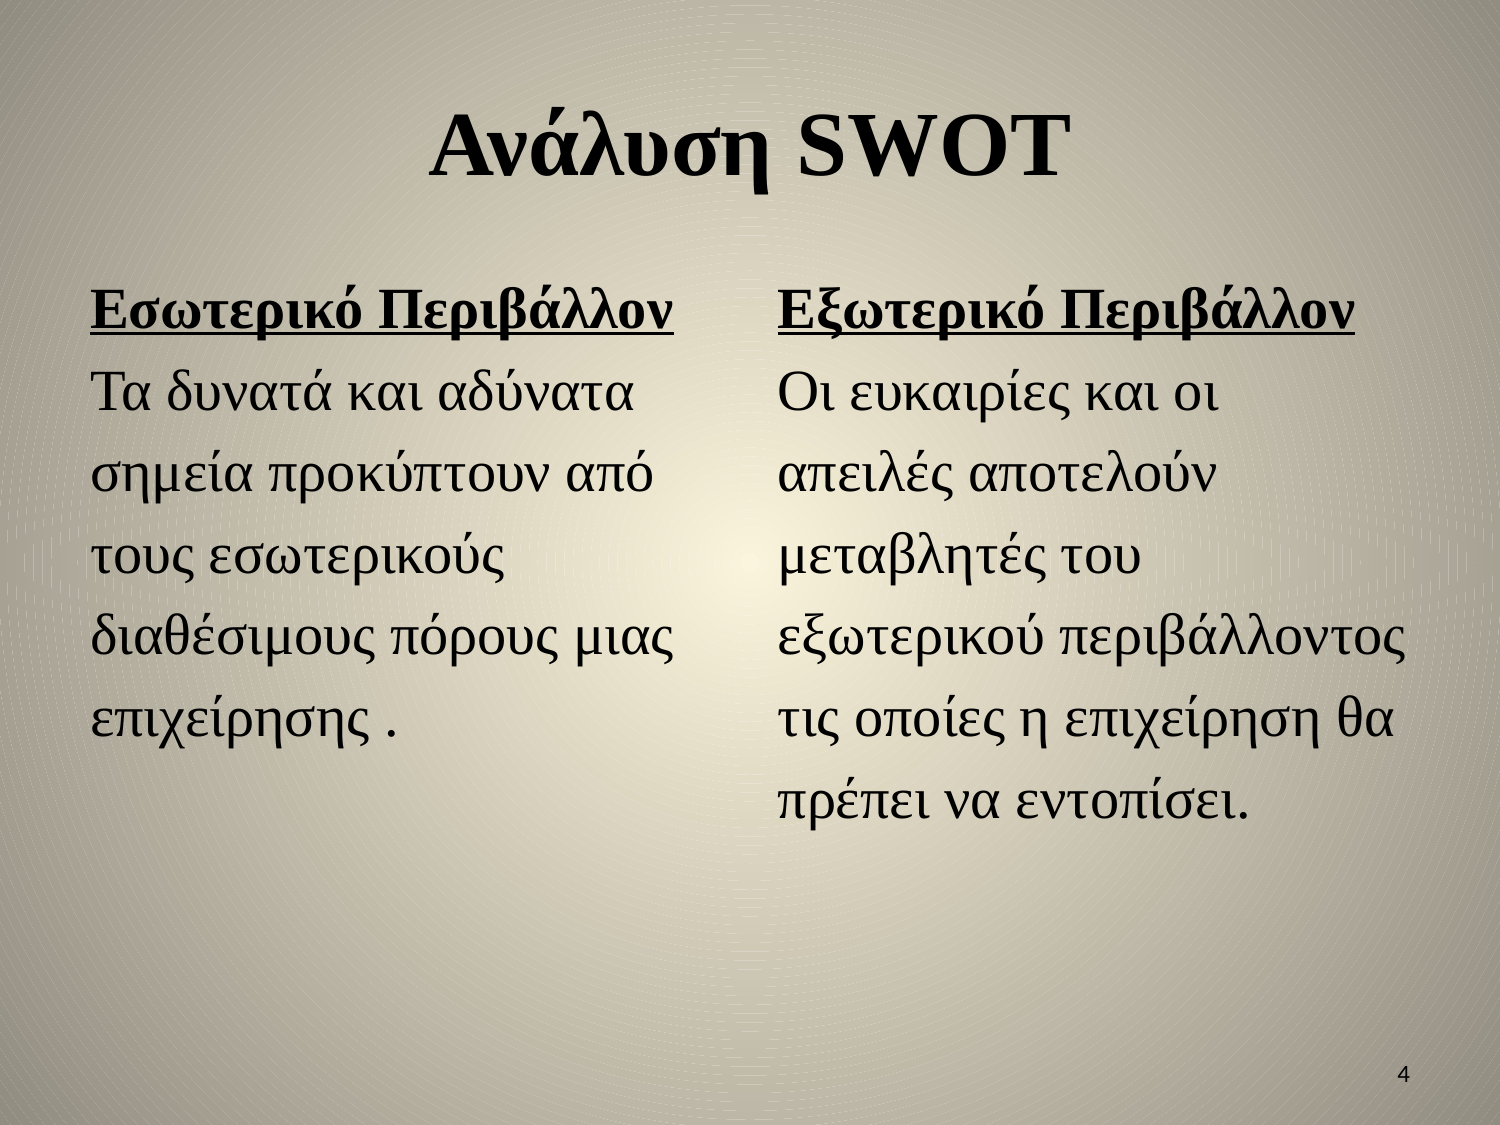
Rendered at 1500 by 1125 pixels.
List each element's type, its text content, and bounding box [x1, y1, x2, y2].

title Ανάλυση SWOT [75, 45, 1425, 233]
list Εξωτερικό Περιβάλλον Οι ευκαιρίες και οι απειλές αποτελούν μεταβλητές του εξωτερικού περιβάλλοντος τις οποίες η επιχείρηση θα πρέπει να εντοπίσει. [762, 262, 1425, 1005]
list Εσωτερικό Περιβάλλον Τα δυνατά και αδύνατα σημεία προκύπτουν από τους εσωτερικούς διαθέσιμους πόρους μιας επιχείρησης . [75, 262, 738, 1005]
slide_number 4 [1074, 1042, 1425, 1103]
